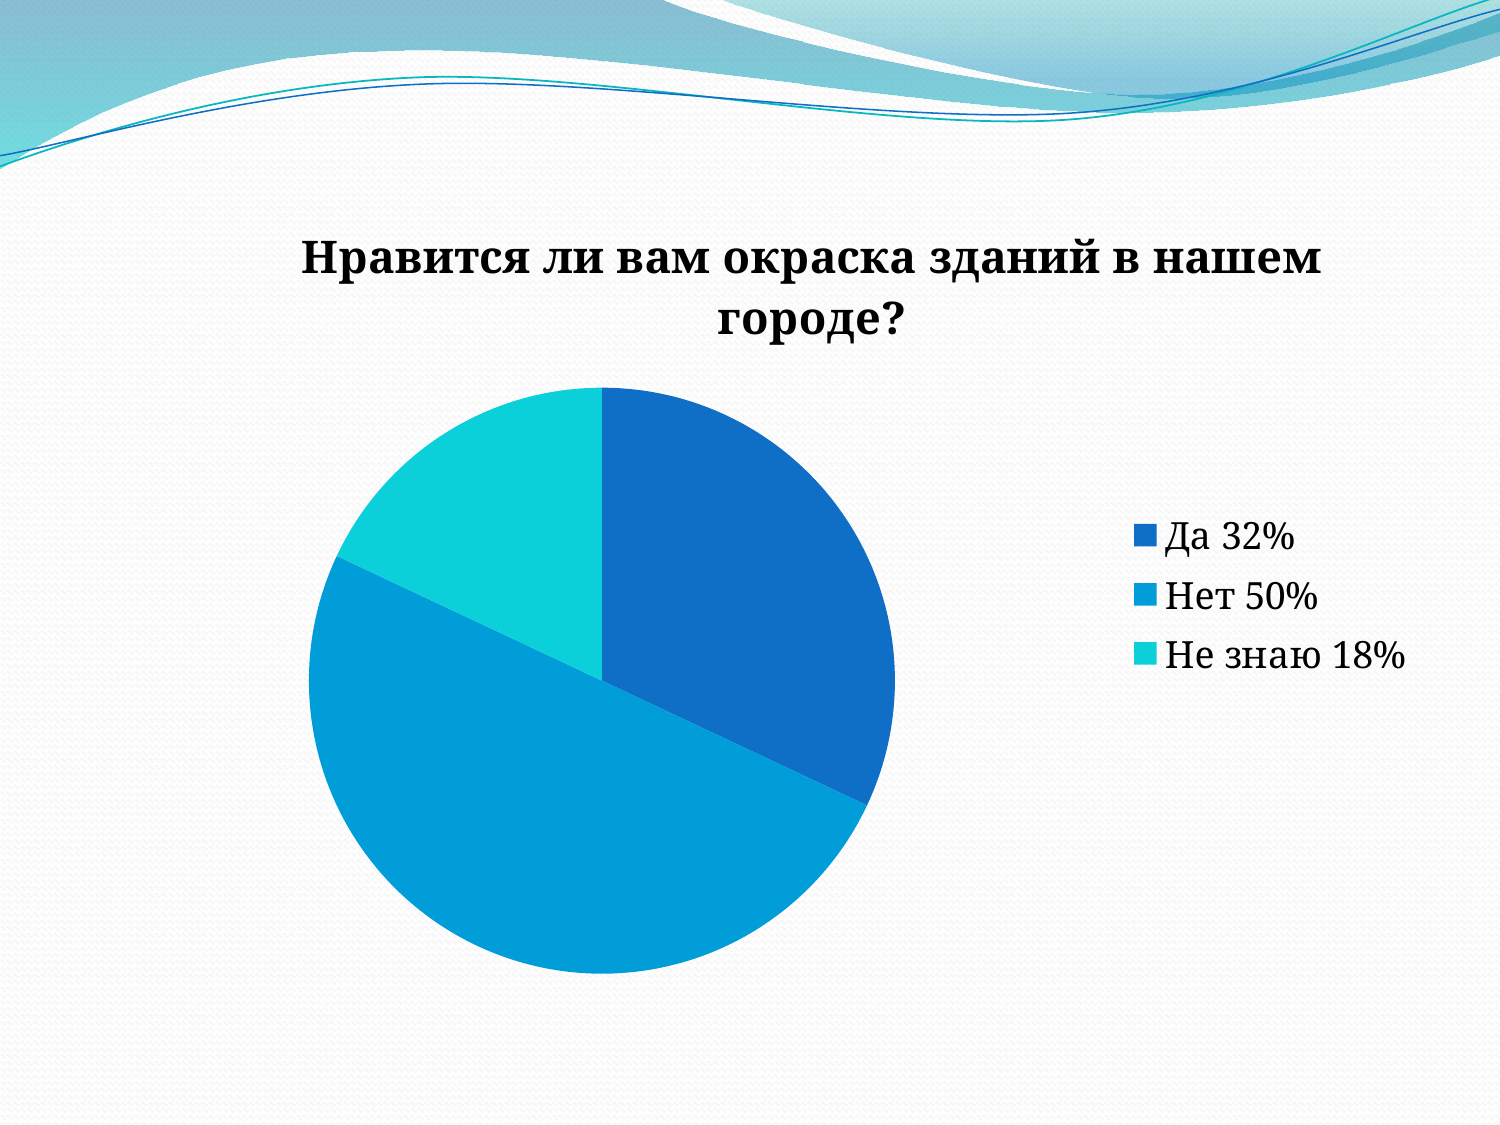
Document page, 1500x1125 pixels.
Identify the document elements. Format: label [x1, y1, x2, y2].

chart [81, 198, 1433, 990]
